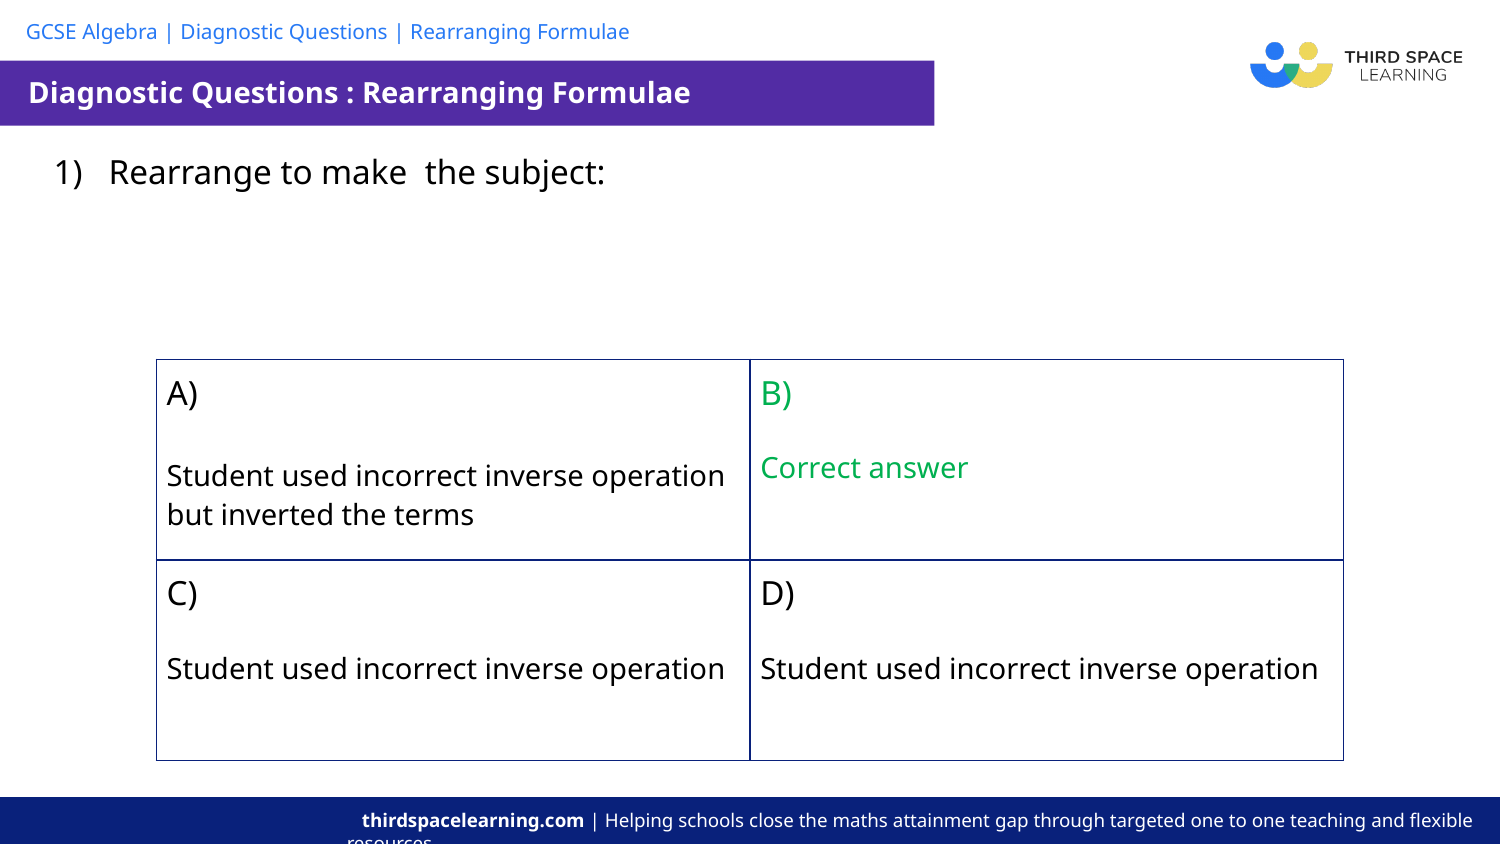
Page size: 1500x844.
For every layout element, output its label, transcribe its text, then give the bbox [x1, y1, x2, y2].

text_box Diagnostic Questions : Rearranging Formulae [13, 59, 792, 125]
picture [1250, 33, 1465, 99]
